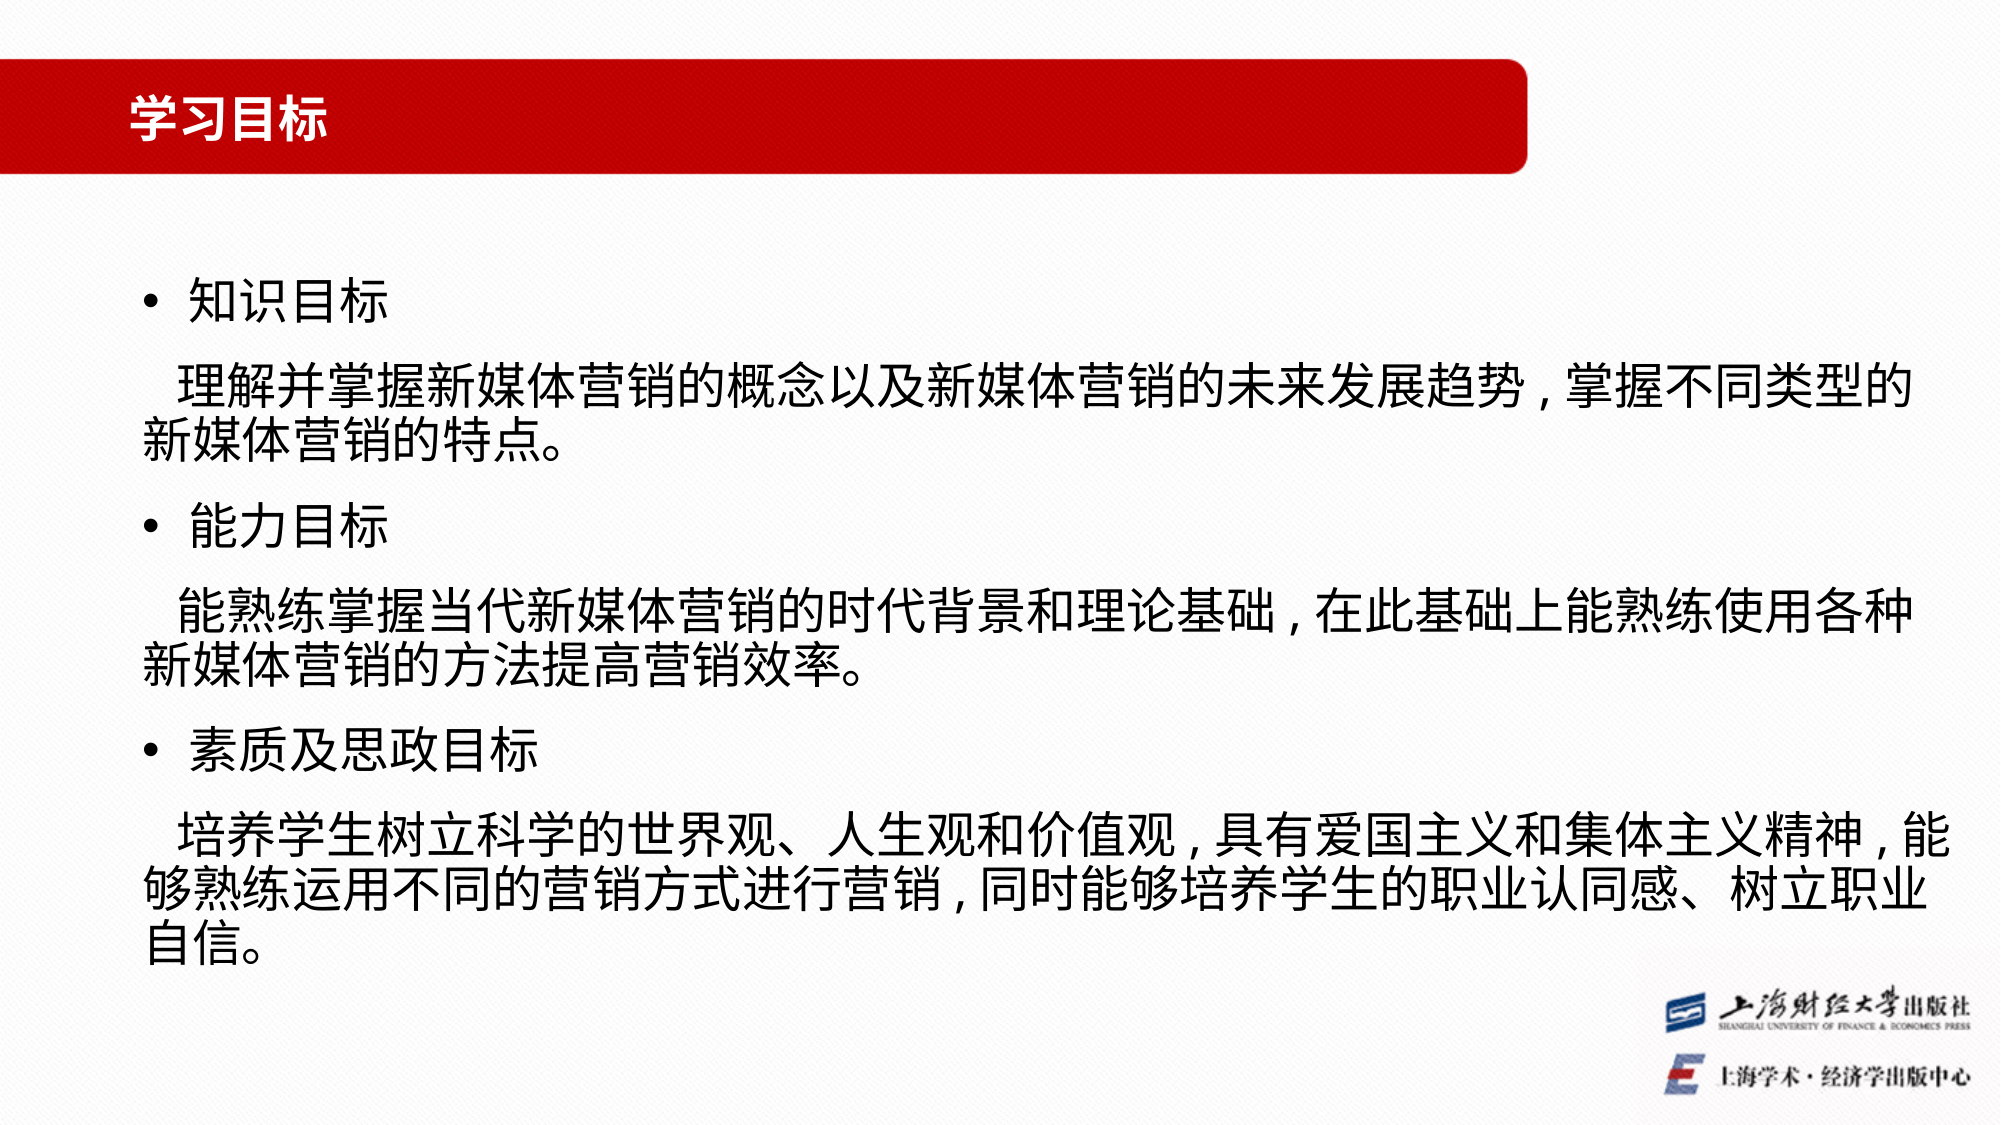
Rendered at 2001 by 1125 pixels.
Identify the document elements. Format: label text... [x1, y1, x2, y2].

picture [0, 0, 2001, 1125]
text_box 学习目标 [113, 55, 1754, 179]
text_box 知识目标 理解并掌握新媒体营销的概念以及新媒体营销的未来发展趋势,掌握不同类型的新媒体营销的特点。 能力目标 能熟练掌握当代新媒体营销的时代背景和理论基础,在此基础上能熟练使用各种新媒体营销的方法提高营销效率。 素质及思政目标 培养学生树立科学的世界观、人生观和价值观,具有爱国主义和集体主义精神,能够熟练运用不同的营销方式进行营销,同时能够培养学生的职业认同感、树立职业自信。 [127, 269, 1967, 946]
